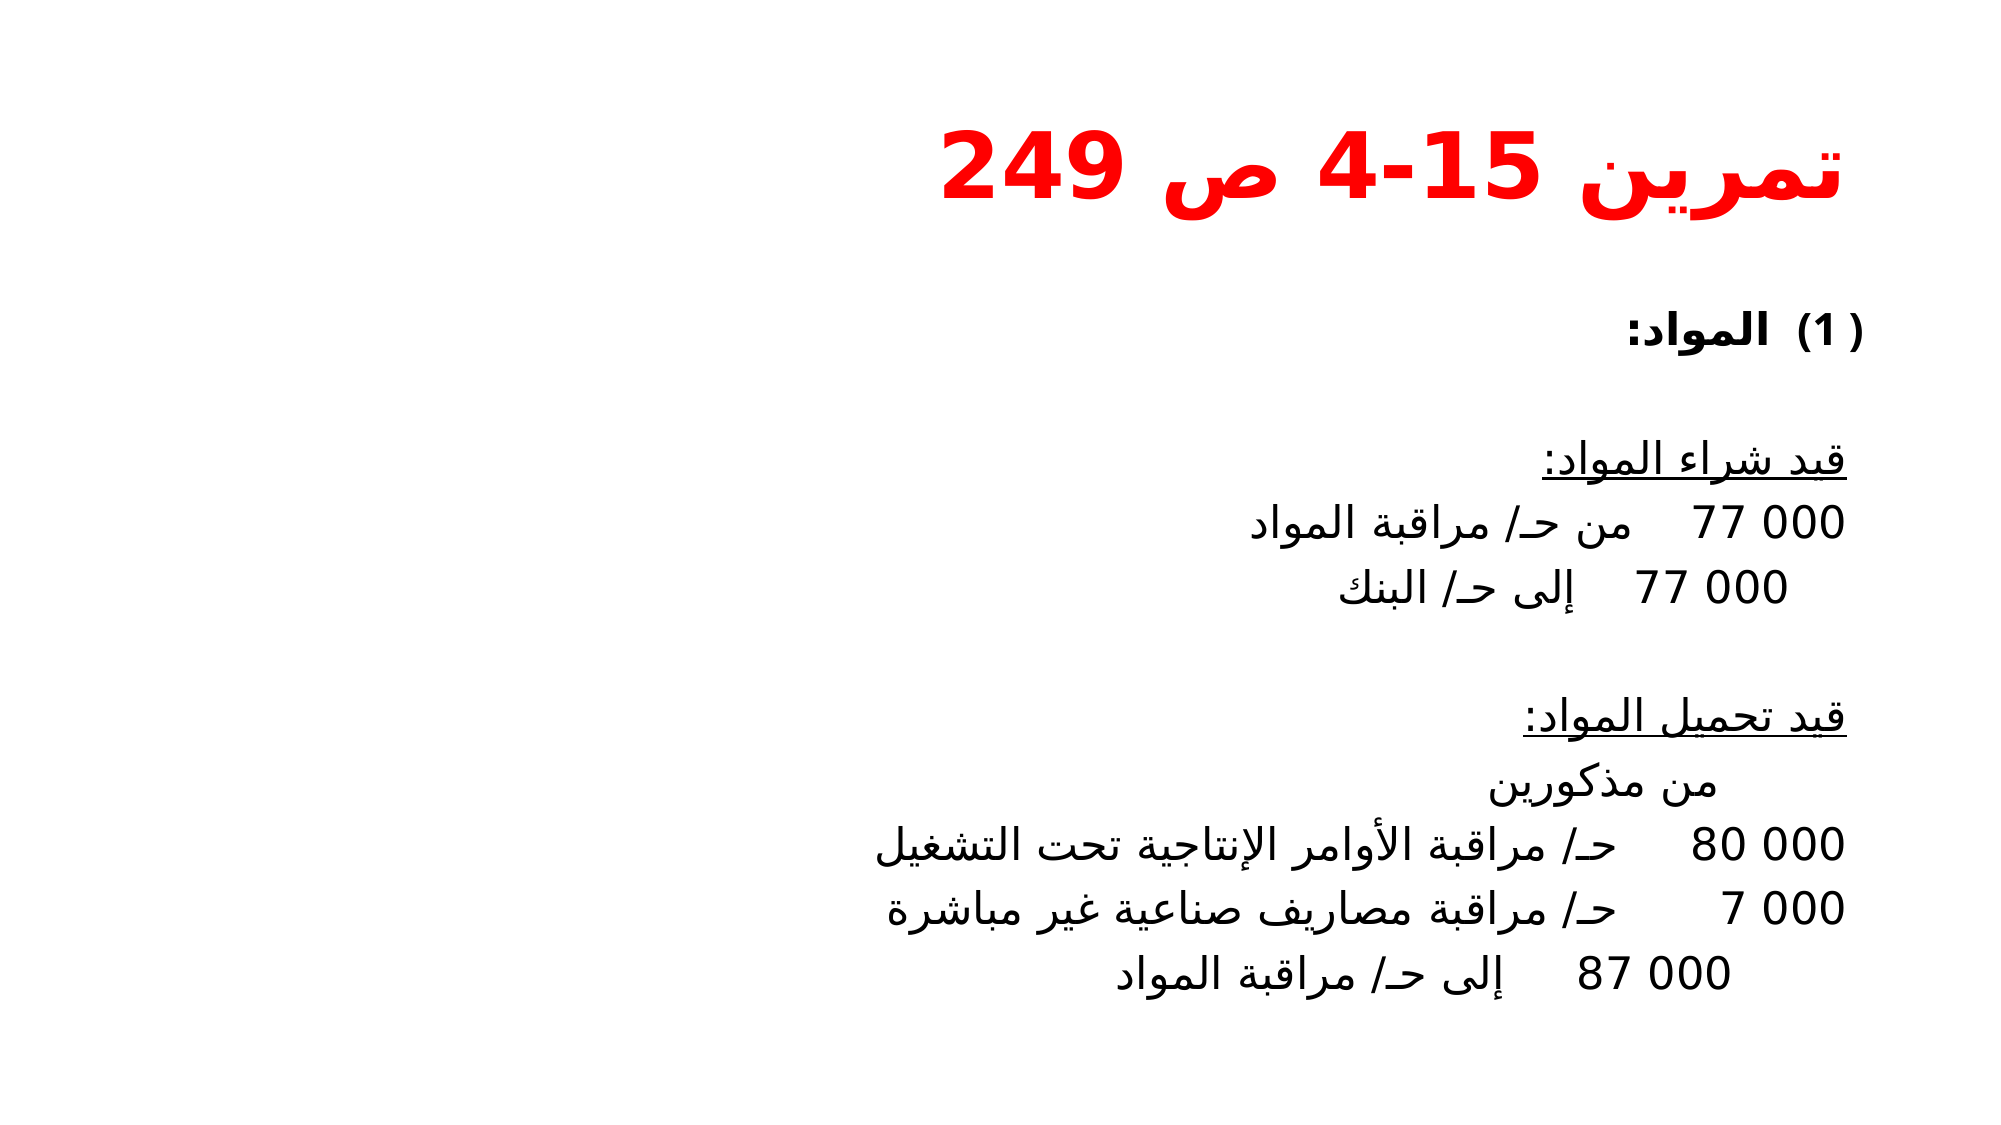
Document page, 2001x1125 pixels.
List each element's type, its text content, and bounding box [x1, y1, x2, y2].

list المواد: قيد شراء المواد: 000 77 من حـ/ مراقبة المواد 000 77 إلى حـ/ البنك قيد تحميل المواد: من مذكورين 000 80 حـ/ مراقبة الأوامر الإنتاجية تحت التشغيل 000 7 حـ/ مراقبة مصاريف صناعية غير مباشرة 000 87 إلى حـ/ مراقبة المواد [137, 299, 1863, 1014]
title تمرين 15-4 ص 249 [137, 59, 1863, 278]
